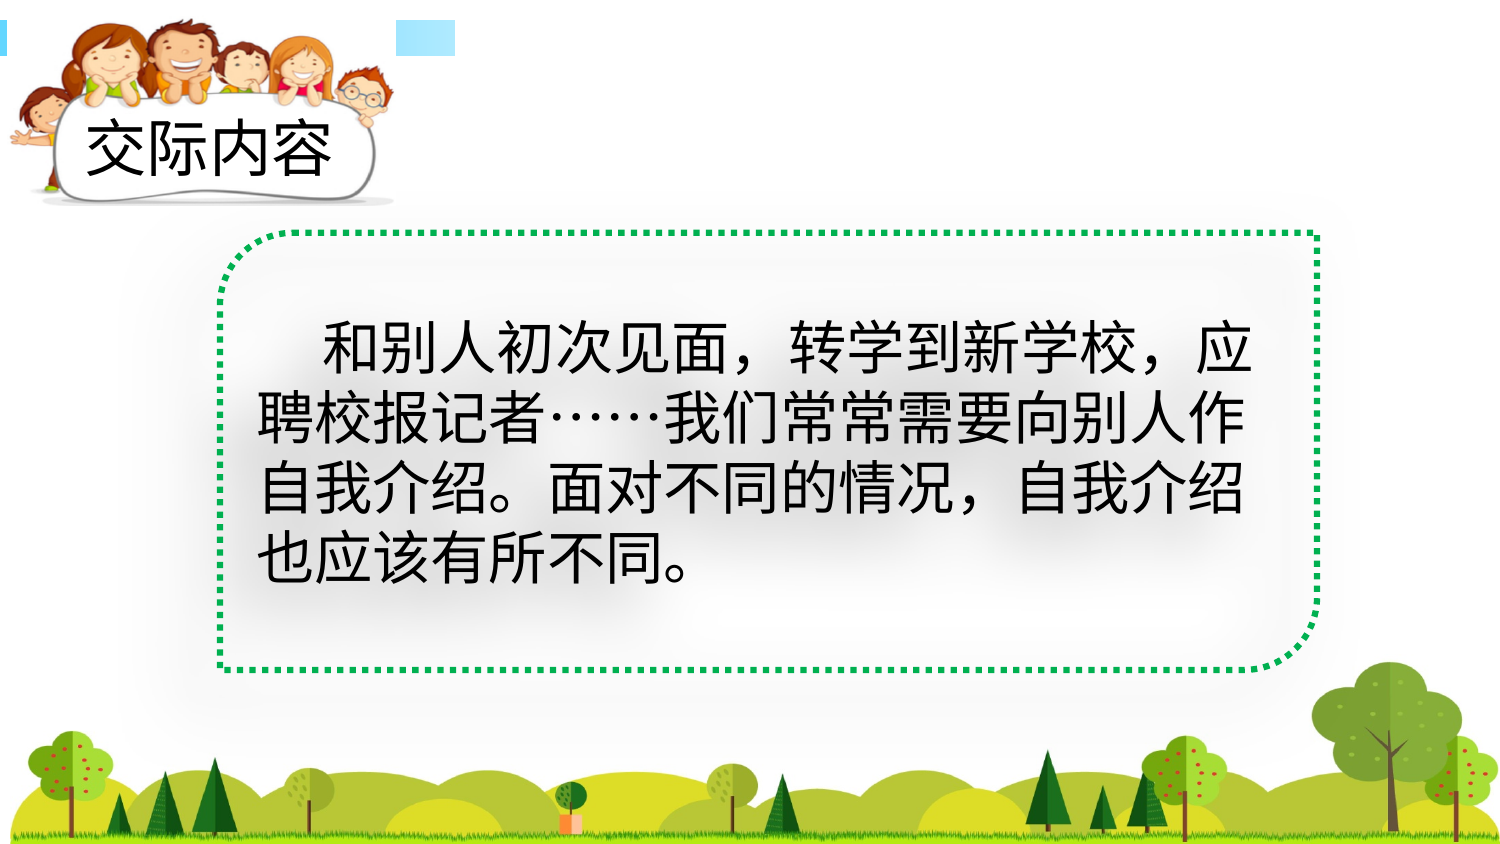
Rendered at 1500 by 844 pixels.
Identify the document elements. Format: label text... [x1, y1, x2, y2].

text_box 和别人初次见面，转学到新学校，应聘校报记者……我们常常需要向别人作自我介绍。面对不同的情况，自我介绍也应该有所不同。 [217, 230, 1320, 673]
picture [10, 654, 1500, 844]
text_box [7, 14, 396, 206]
